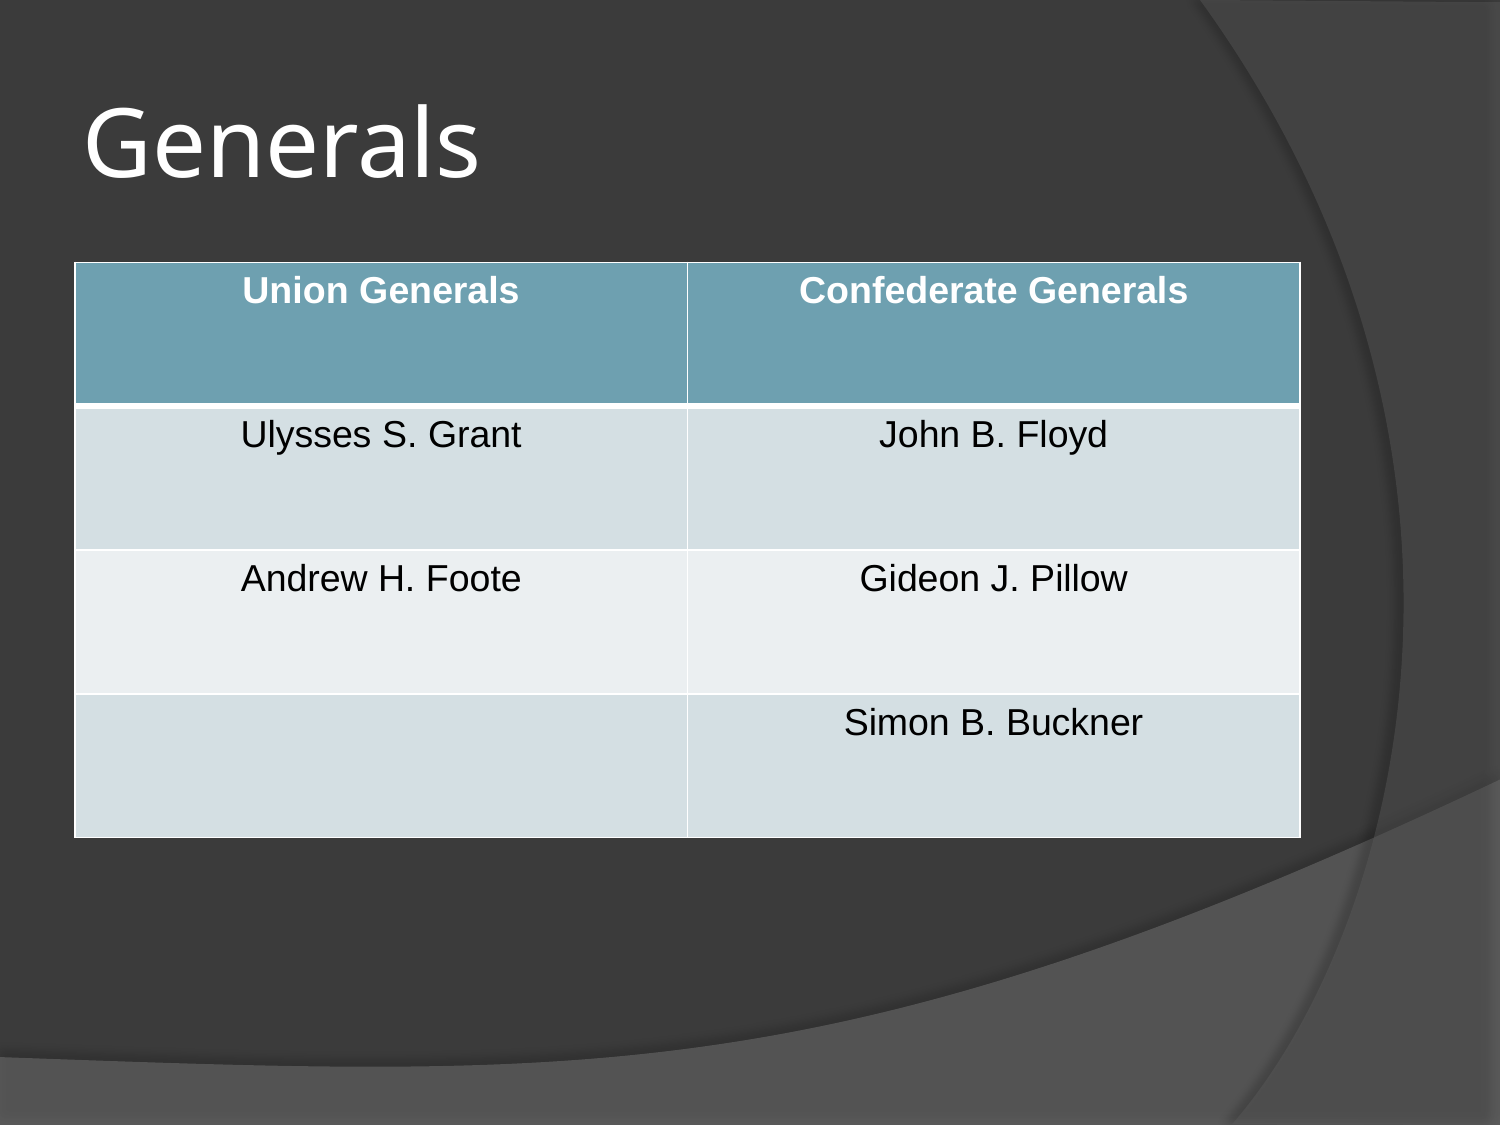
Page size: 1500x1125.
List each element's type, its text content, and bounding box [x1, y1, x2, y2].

table_header Union Generals [76, 263, 687, 403]
table_cell Andrew H. Foote [76, 551, 687, 693]
table_cell Ulysses S. Grant [76, 409, 687, 549]
table_cell Gideon J. Pillow [688, 551, 1299, 693]
title Generals [75, 45, 1300, 233]
table_cell John B. Floyd [688, 409, 1299, 549]
table_cell Simon B. Buckner [688, 695, 1299, 837]
table_cell [76, 695, 687, 837]
table_header Confederate Generals [688, 263, 1299, 403]
